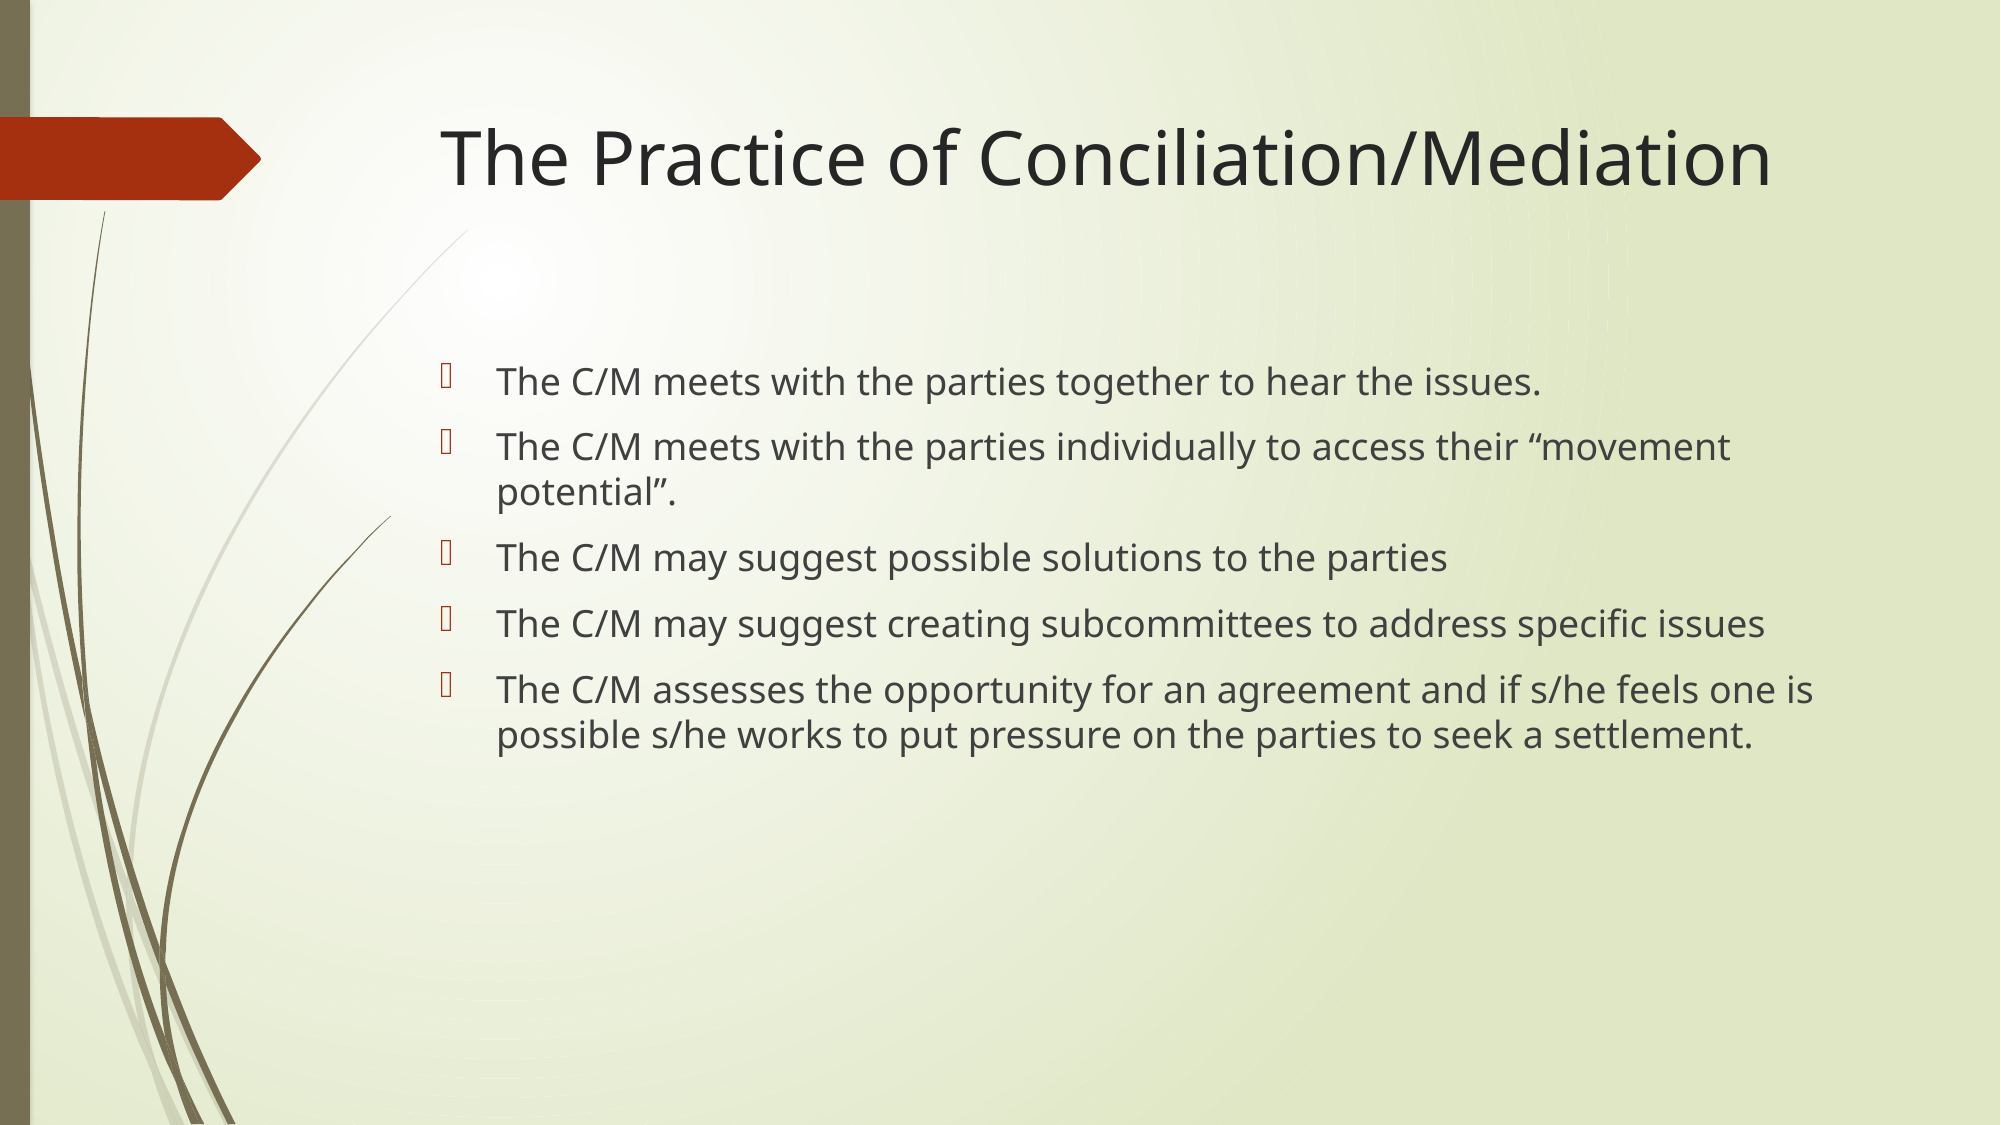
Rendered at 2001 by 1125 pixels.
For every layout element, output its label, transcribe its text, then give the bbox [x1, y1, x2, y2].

title The Practice of Conciliation/Mediation [425, 102, 1888, 313]
list The C/M meets with the parties together to hear the issues. The C/M meets with the parties individually to access their “movement potential”. The C/M may suggest possible solutions to the parties The C/M may suggest creating subcommittees to address specific issues The C/M assesses the opportunity for an agreement and if s/he feels one is possible s/he works to put pressure on the parties to seek a settlement. [424, 350, 1888, 970]
